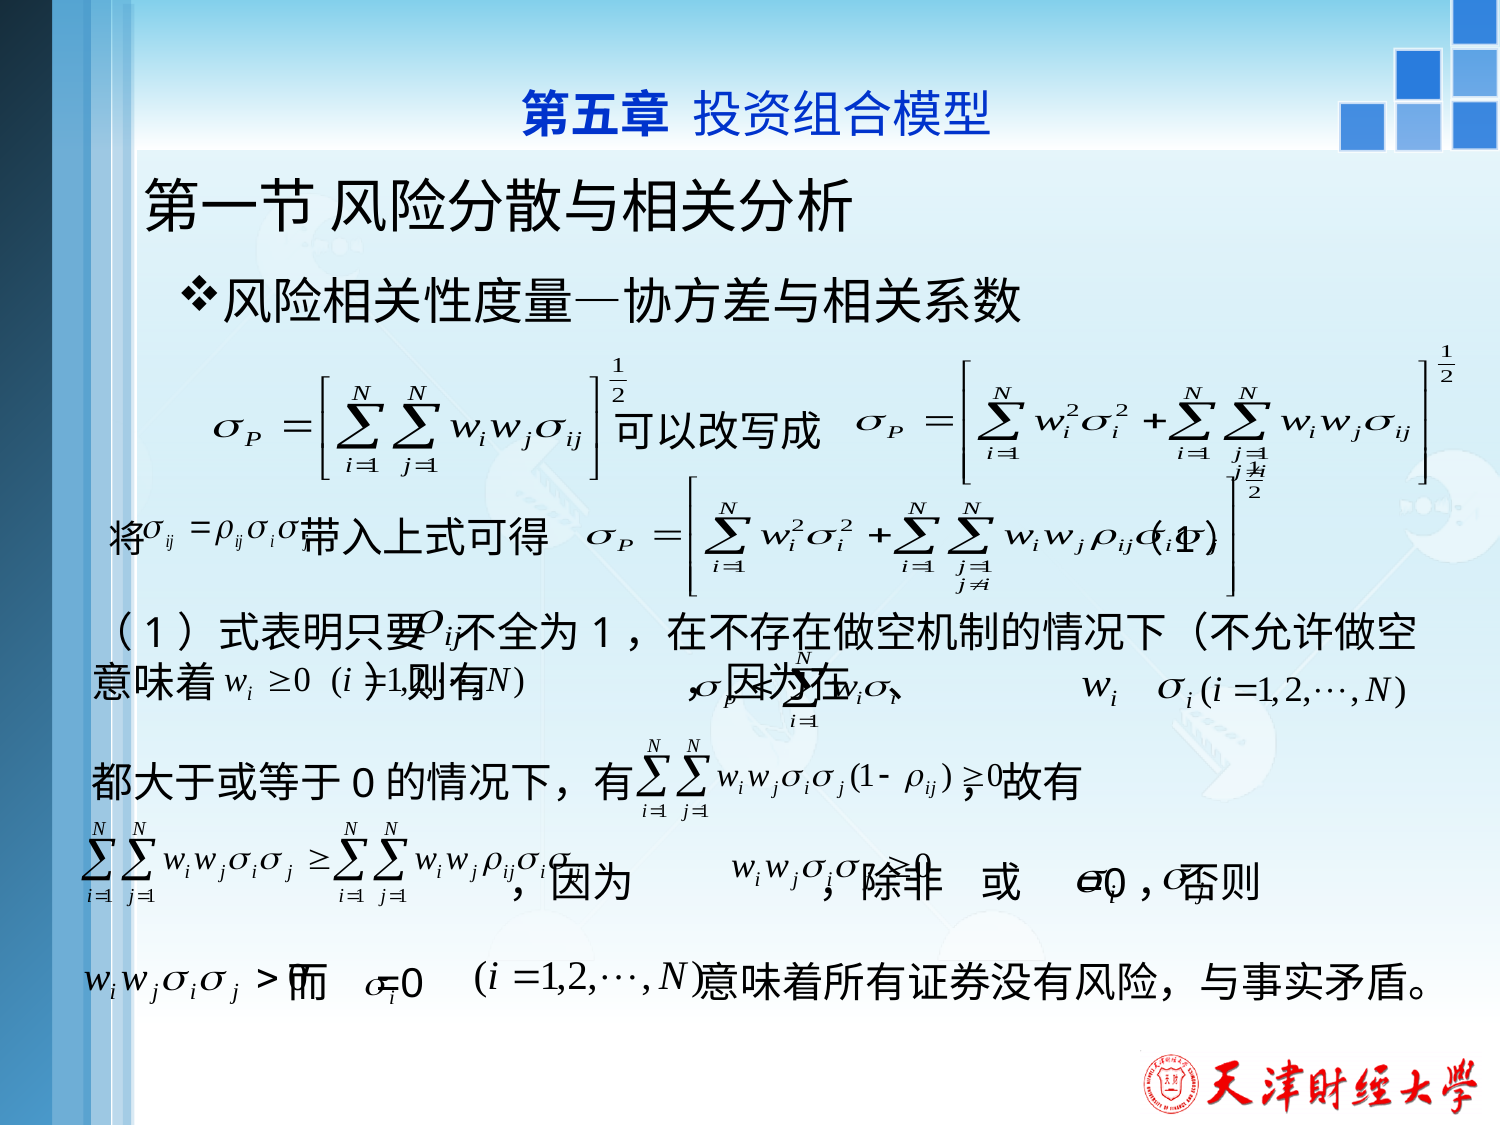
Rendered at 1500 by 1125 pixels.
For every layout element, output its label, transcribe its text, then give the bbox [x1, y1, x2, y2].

text_box 可以改写成 [513, 495, 574, 503]
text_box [724, 841, 940, 899]
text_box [137, 501, 317, 561]
text_box 风险相关性度量—协方差与相关系数 [162, 262, 1152, 338]
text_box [1073, 656, 1127, 717]
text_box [689, 643, 908, 728]
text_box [1151, 656, 1201, 719]
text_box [631, 730, 1011, 828]
text_box 可以改写成 [641, 397, 843, 453]
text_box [848, 337, 1463, 493]
text_box 将 带入上式可得 （1） （1）式表明只要 不全为1，在不存在做空机制的情况下（不允许做空意味着 ）则有 ，因为在 、 都大于或等于0的情况下，有 ，故有 ，因为 ，除非 或 =0，否则 而 =0 意味着所有证券没有风险，与事实矛盾。 [76, 503, 1459, 1014]
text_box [1156, 845, 1215, 915]
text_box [206, 348, 638, 487]
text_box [76, 950, 316, 1014]
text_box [76, 812, 593, 913]
text_box [122, 150, 132, 503]
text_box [359, 960, 402, 1014]
title 第一节 风险分散与相关分析 [127, 154, 1115, 255]
picture [132, 150, 1500, 965]
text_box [1194, 668, 1412, 717]
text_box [399, 585, 475, 655]
text_box 第五章 投资组合模型 [131, 74, 1382, 150]
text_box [218, 656, 531, 733]
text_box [1069, 845, 1126, 916]
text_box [467, 952, 713, 1007]
picture [1131, 1049, 1500, 1119]
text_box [579, 454, 1271, 605]
